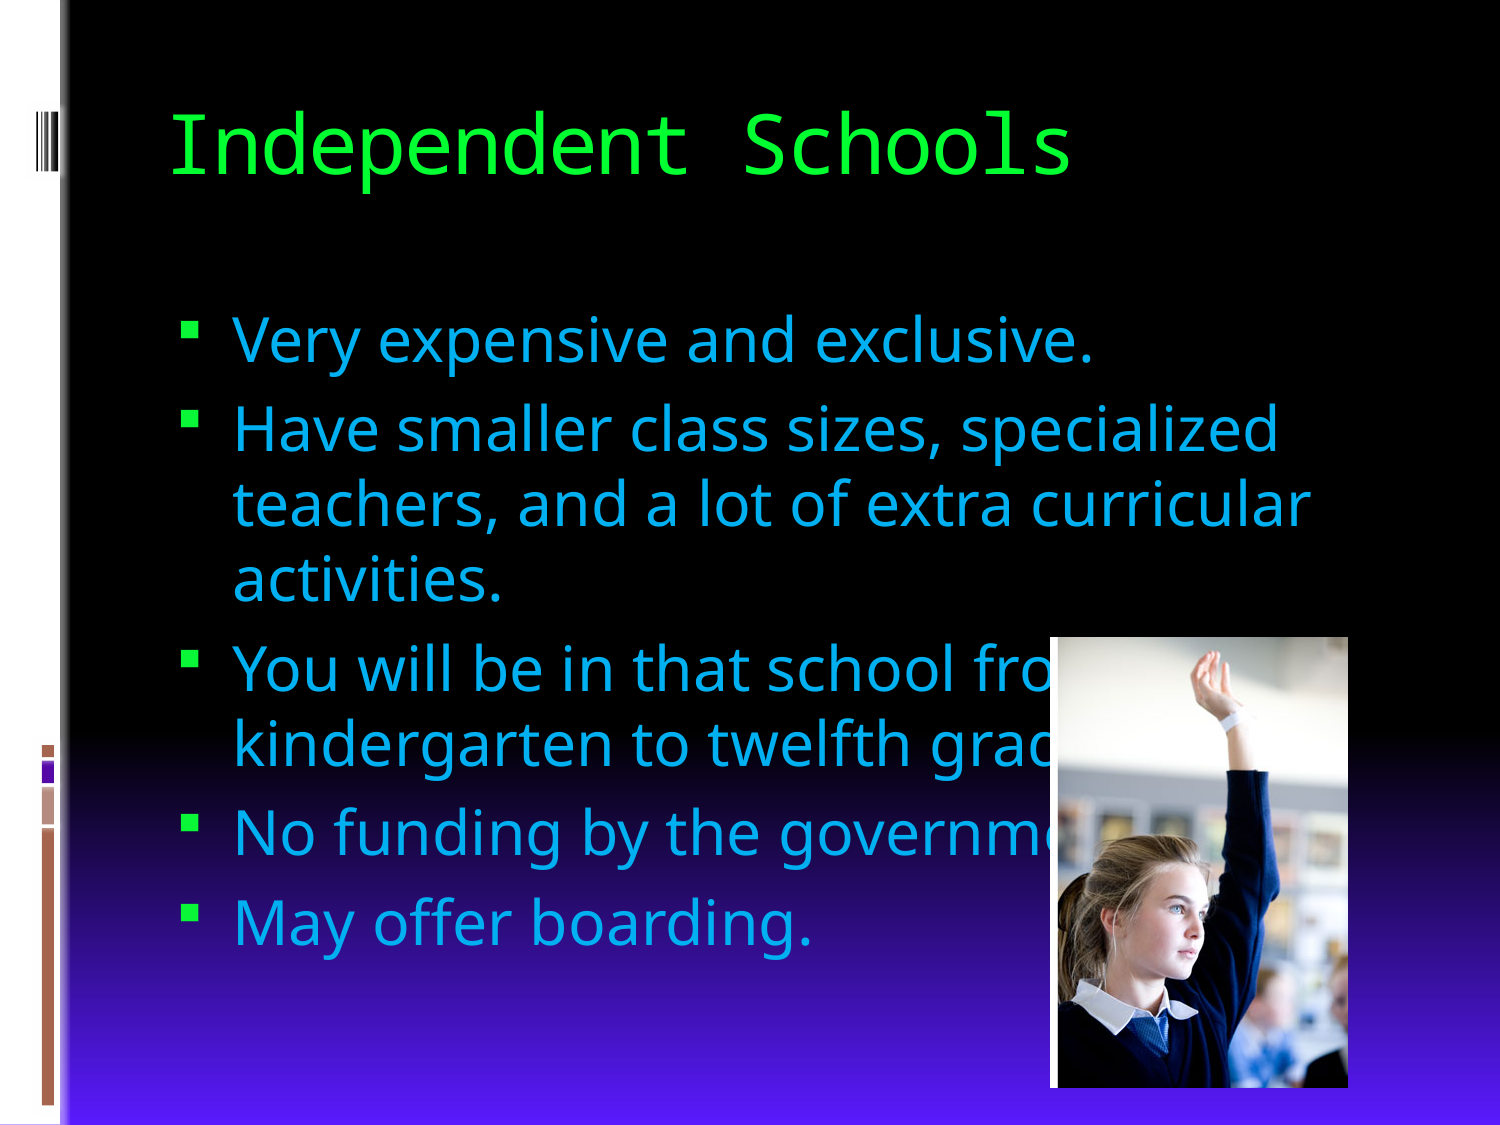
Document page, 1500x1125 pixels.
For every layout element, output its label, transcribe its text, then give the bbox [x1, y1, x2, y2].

title Independent Schools [150, 83, 1425, 234]
list Very expensive and exclusive. Have smaller class sizes, specialized teachers, and a lot of extra curricular activities. You will be in that school from kindergarten to twelfth grade. No funding by the government. May offer boarding. [150, 292, 1425, 1043]
picture [1049, 636, 1349, 1088]
